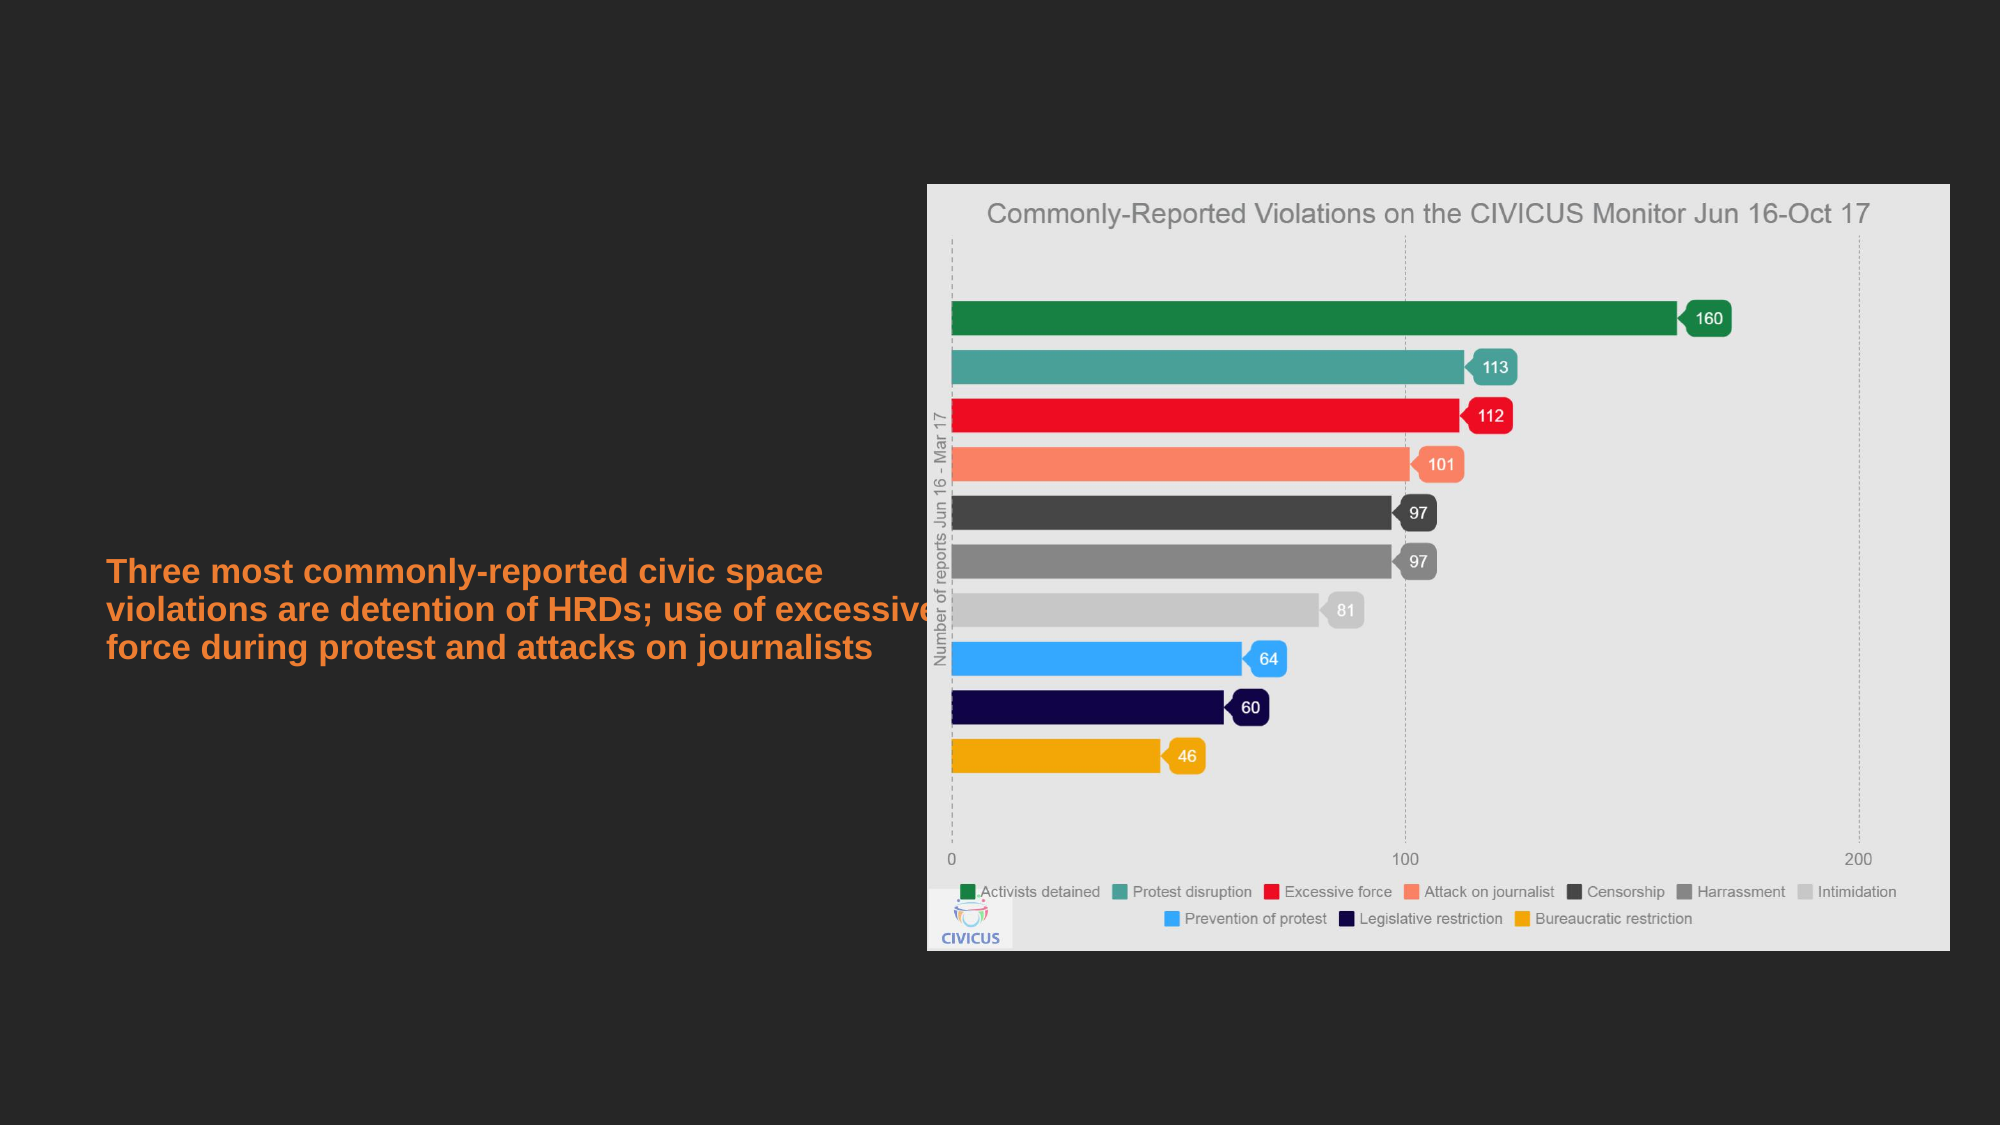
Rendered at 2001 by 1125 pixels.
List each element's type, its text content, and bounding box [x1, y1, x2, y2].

title Three most commonly-reported civic space violations are detention of HRDs; use of excessive force during protest and attacks on journalists [91, 541, 927, 759]
picture [927, 184, 1950, 951]
